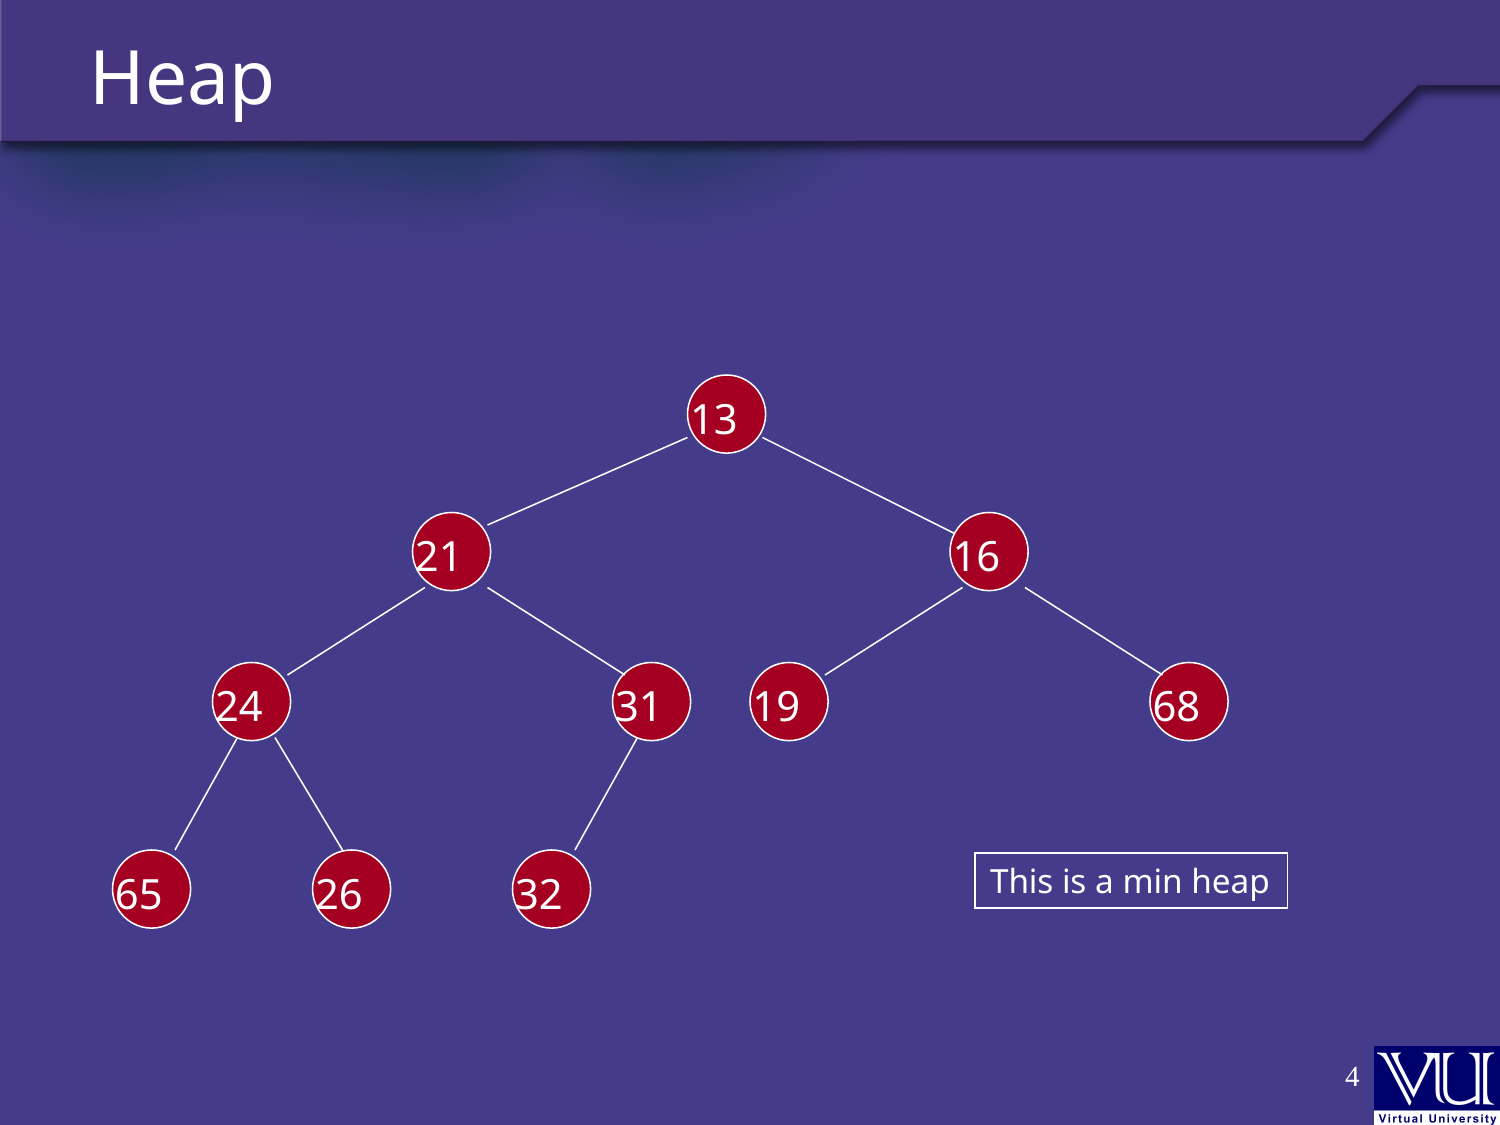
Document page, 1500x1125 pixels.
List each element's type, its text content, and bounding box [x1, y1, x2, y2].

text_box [499, 849, 591, 939]
title Heap [74, 0, 1425, 150]
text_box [574, 737, 638, 851]
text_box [824, 587, 963, 676]
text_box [762, 437, 963, 538]
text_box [299, 849, 391, 939]
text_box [599, 662, 691, 751]
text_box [274, 737, 351, 863]
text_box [287, 587, 426, 676]
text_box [487, 587, 626, 676]
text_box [737, 662, 829, 751]
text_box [199, 662, 291, 751]
text_box This is a min heap [974, 853, 1288, 908]
picture [0, 0, 1500, 1125]
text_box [1024, 587, 1163, 676]
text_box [674, 374, 766, 464]
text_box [487, 437, 688, 526]
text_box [174, 737, 238, 851]
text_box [1137, 662, 1229, 751]
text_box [937, 512, 1029, 601]
text_box ‹#› [1062, 1049, 1375, 1125]
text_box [399, 512, 491, 601]
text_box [99, 849, 191, 939]
